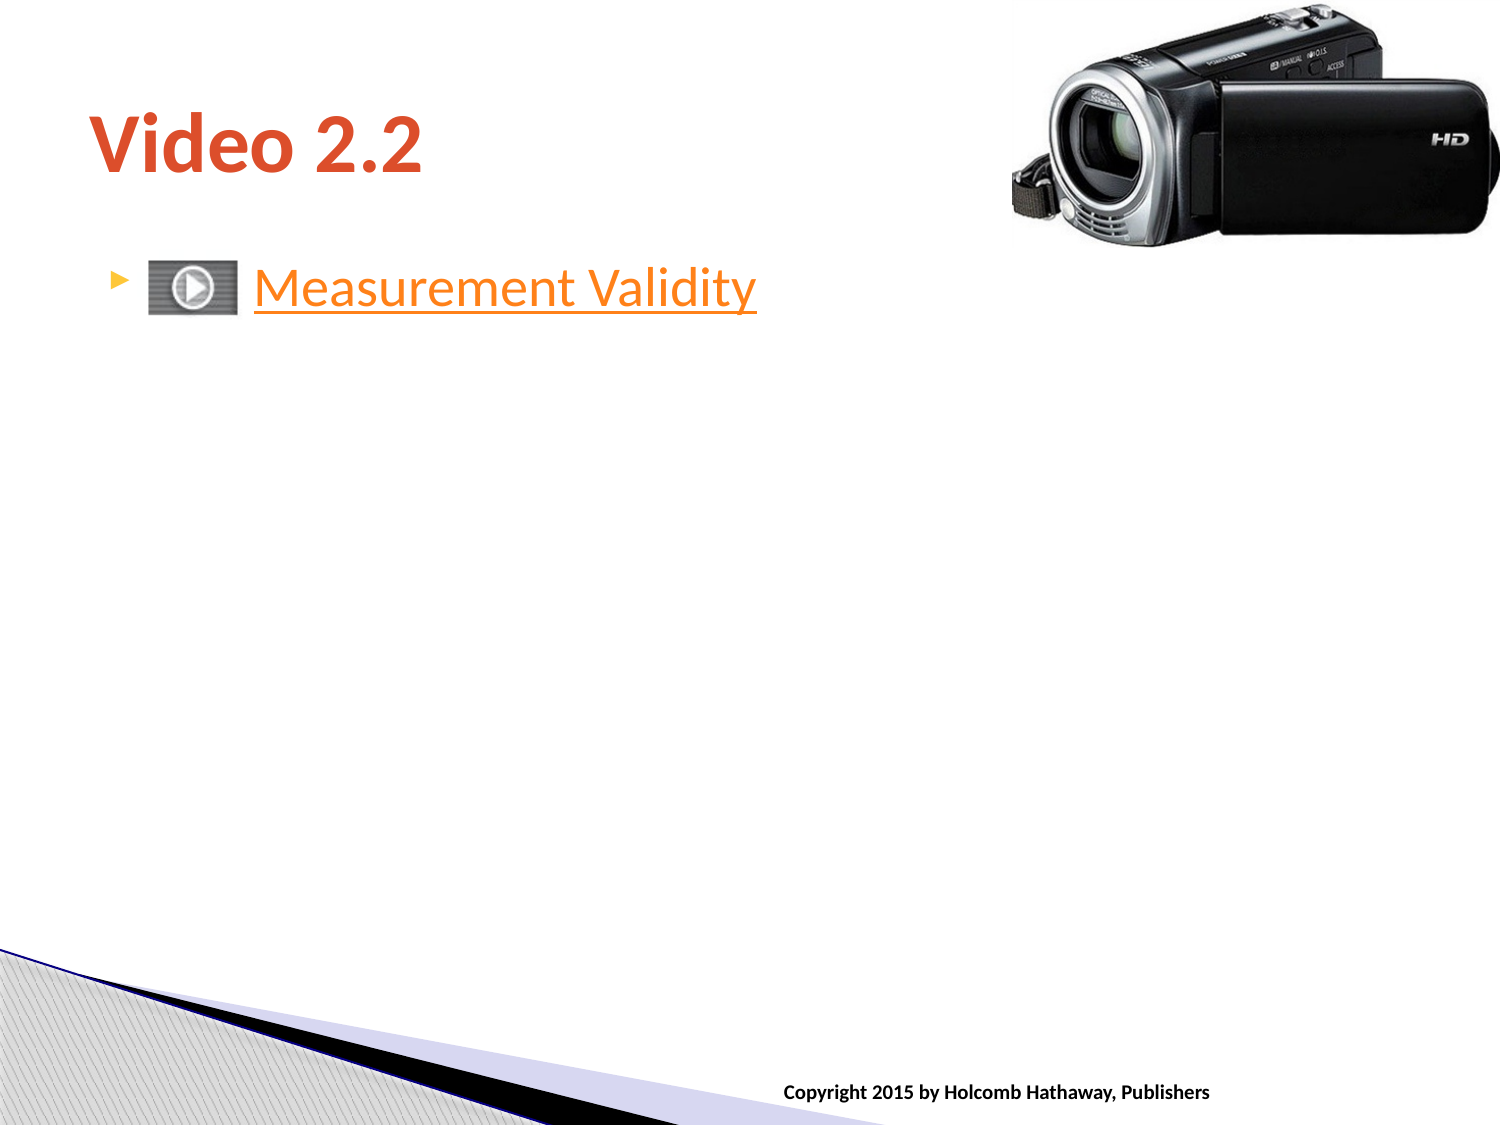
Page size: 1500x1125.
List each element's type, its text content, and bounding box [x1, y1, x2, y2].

picture [1012, 0, 1500, 248]
title Video 2.2 [75, 45, 1006, 233]
picture [137, 249, 248, 327]
list : Measurement Validity [75, 243, 975, 986]
footer Copyright 2015 by Holcomb Hathaway, Publishers [718, 1051, 1225, 1112]
